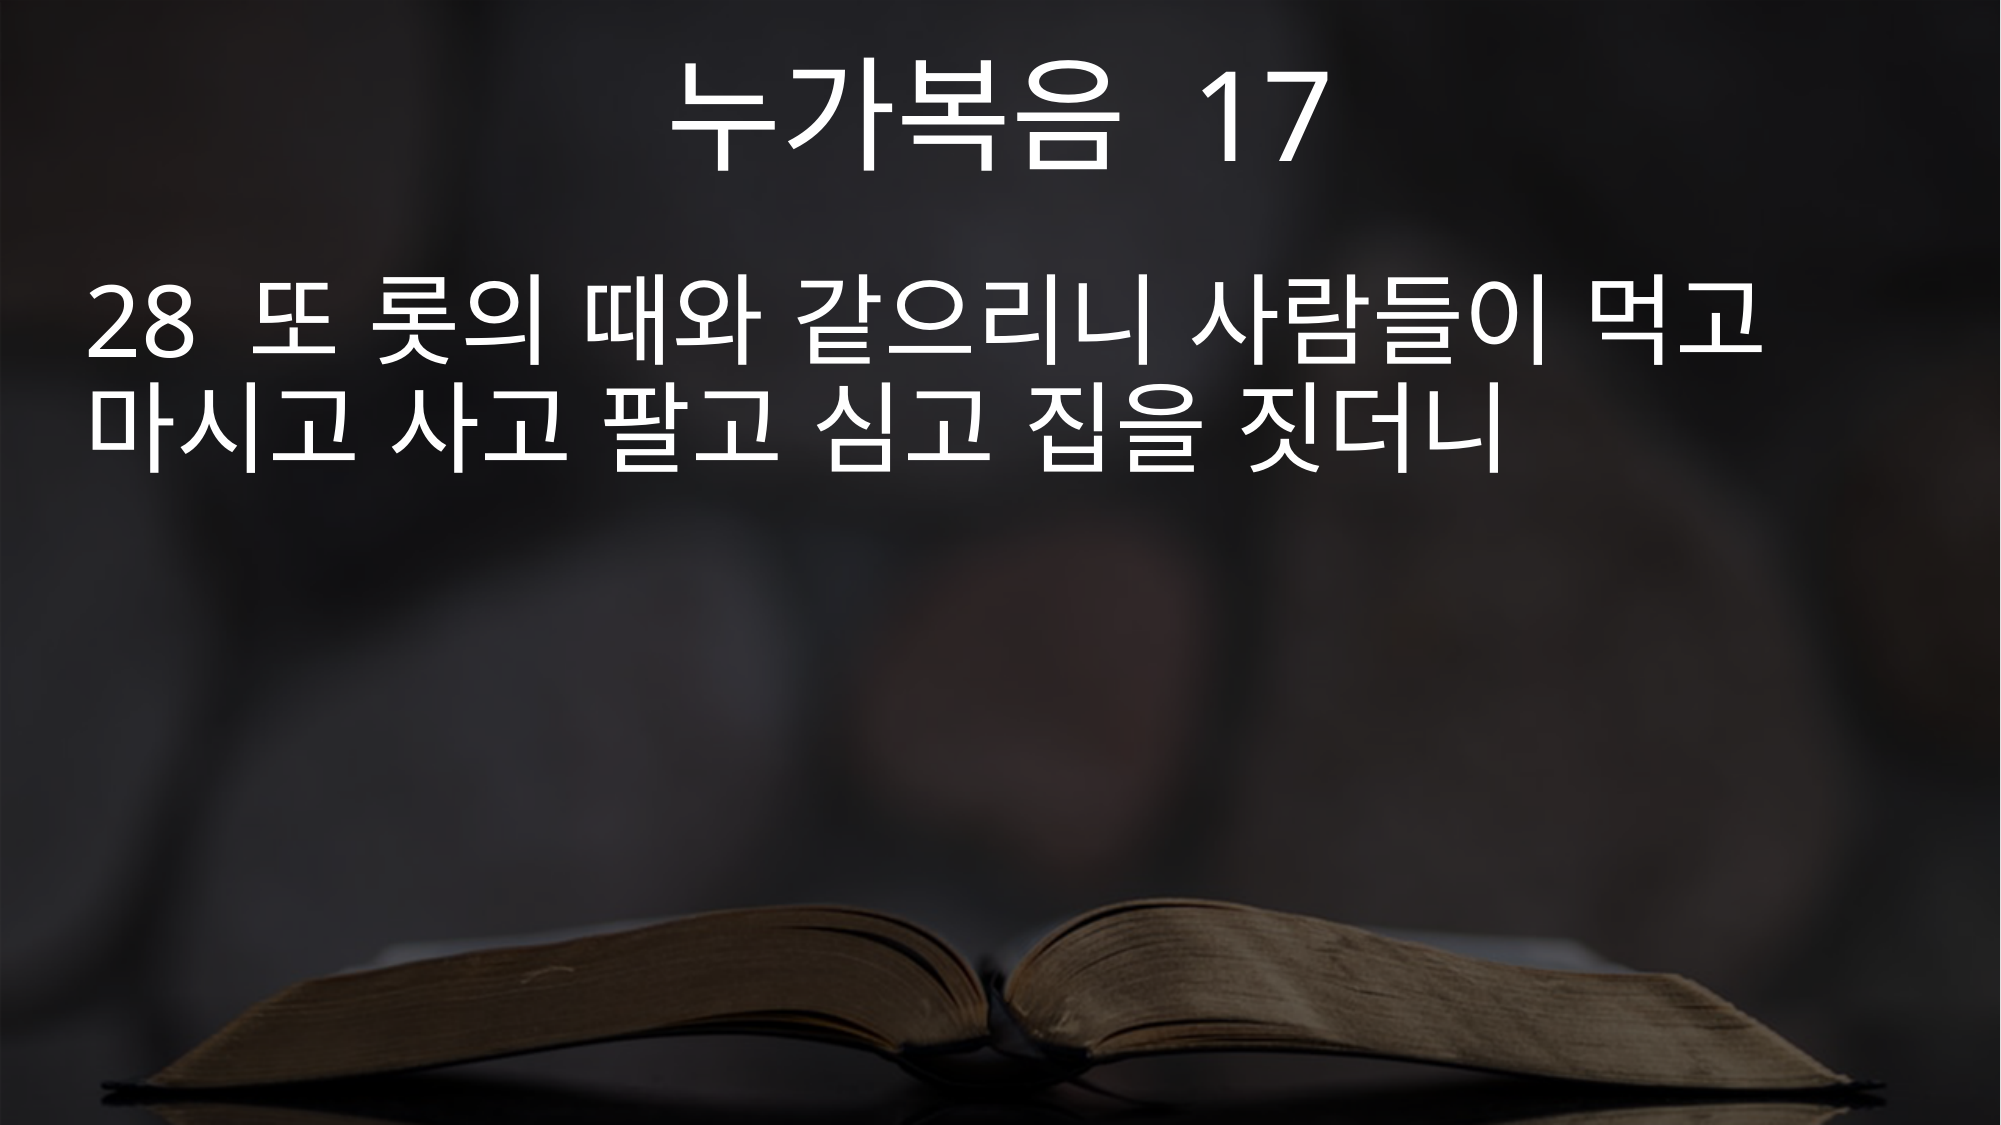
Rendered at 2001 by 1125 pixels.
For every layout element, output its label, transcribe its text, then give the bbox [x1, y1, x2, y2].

footer 누가복음 17 [0, 32, 2000, 192]
list 28 또 롯의 때와 같으리니 사람들이 먹고 마시고 사고 팔고 심고 집을 짓더니 [69, 263, 1953, 423]
picture [0, 0, 2001, 1125]
